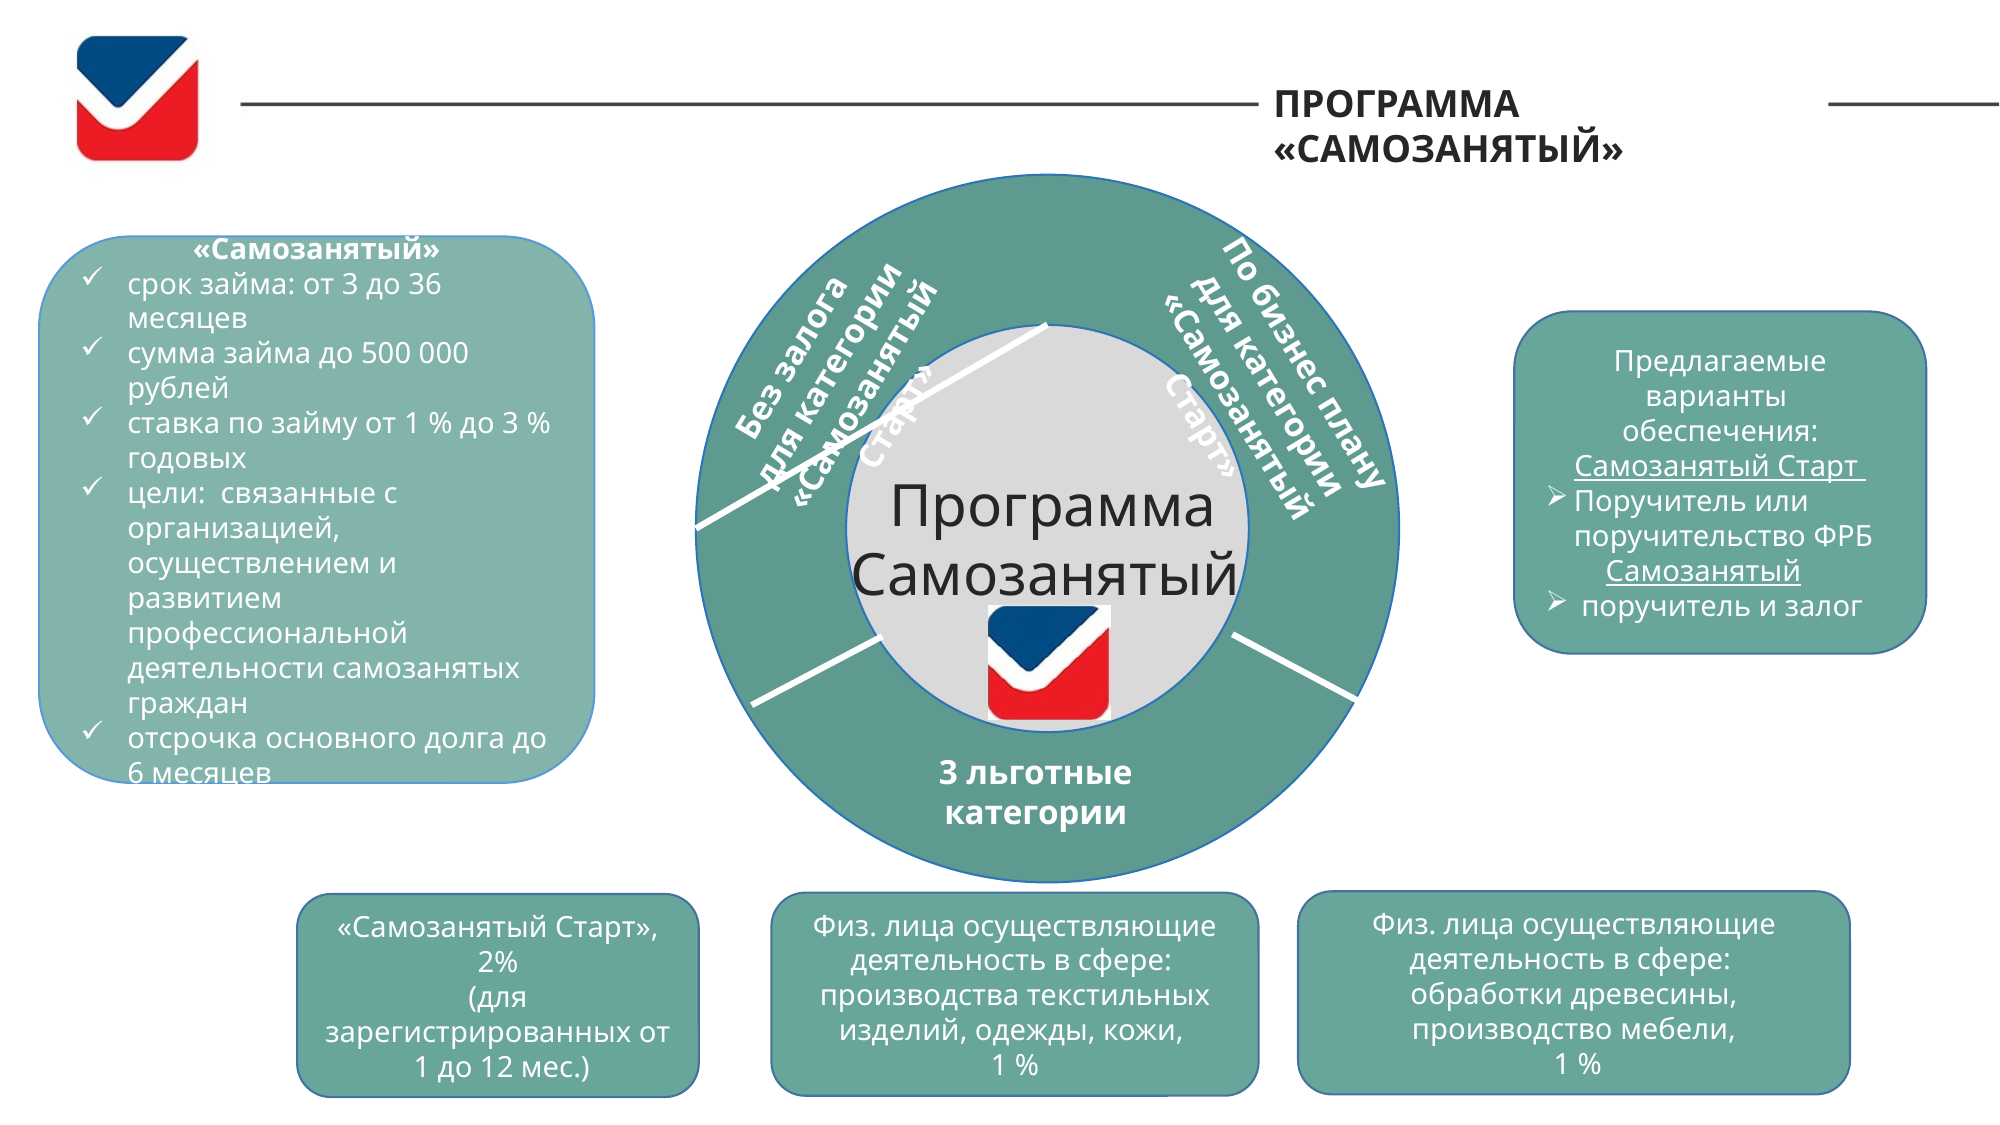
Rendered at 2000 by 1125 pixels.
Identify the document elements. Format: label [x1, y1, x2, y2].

picture [0, 0, 2000, 1110]
text_box [695, 174, 1399, 883]
